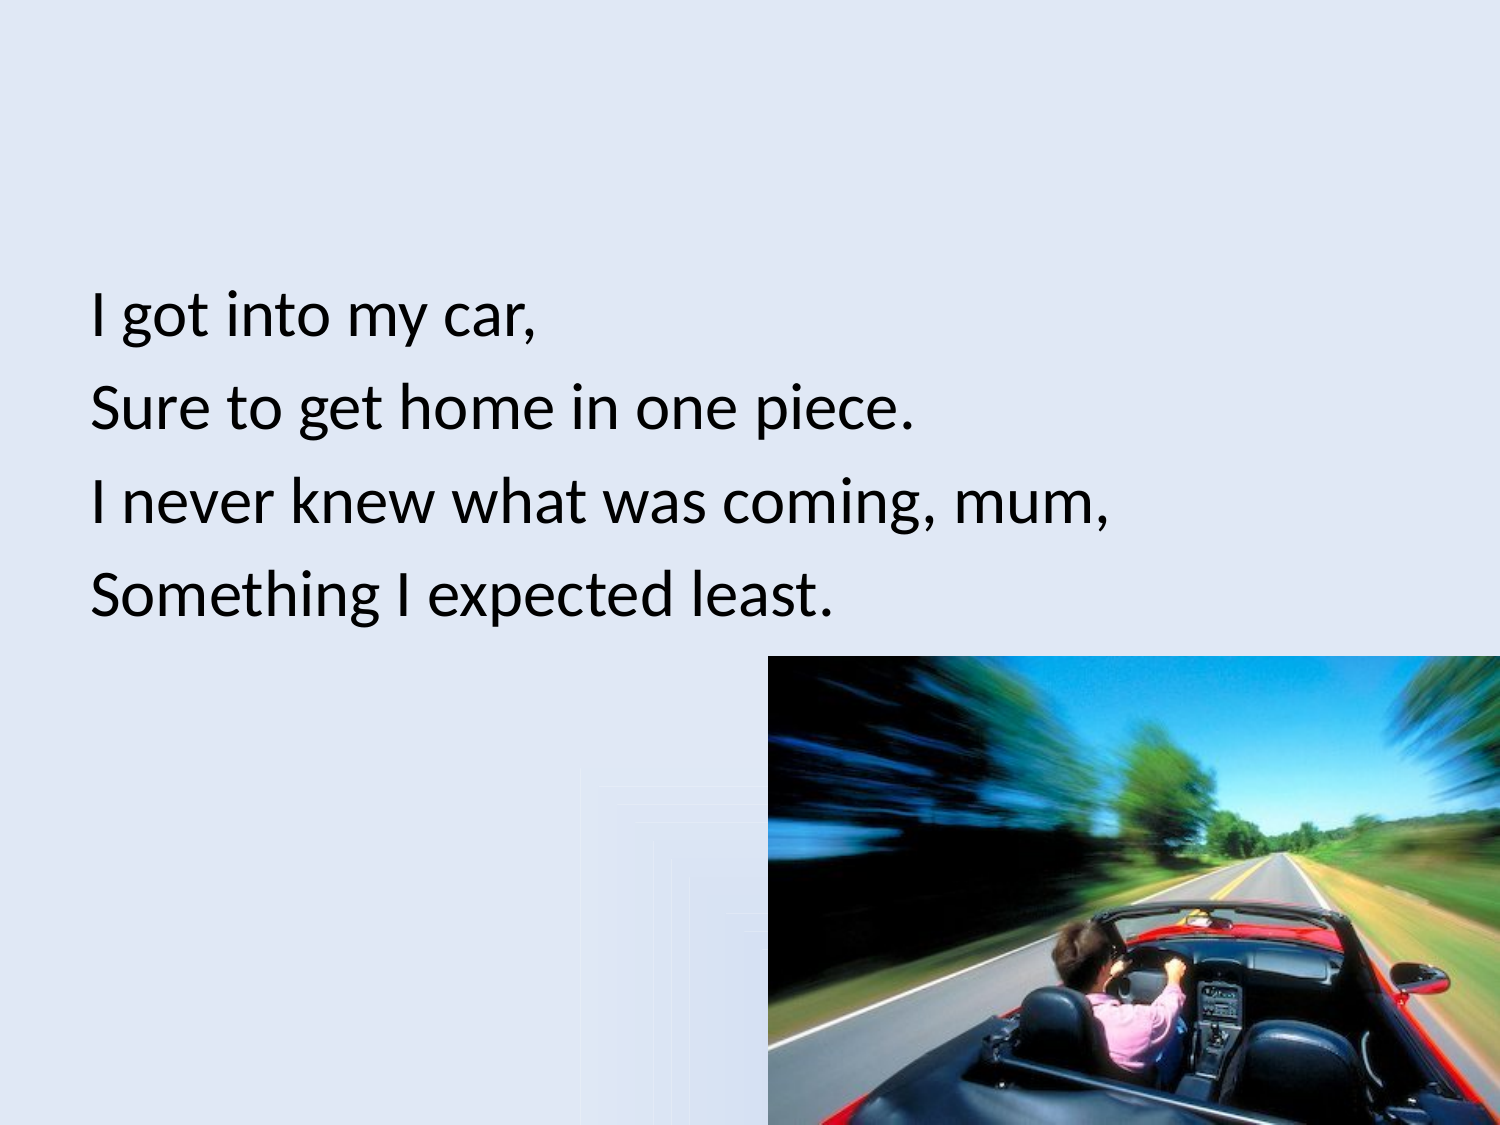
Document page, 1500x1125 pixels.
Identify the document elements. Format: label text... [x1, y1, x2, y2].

picture [768, 655, 1500, 1125]
picture [937, 655, 947, 662]
list I got into my car, Sure to get home in one piece. I never knew what was coming, mum, Something I expected least. [75, 262, 1425, 1005]
